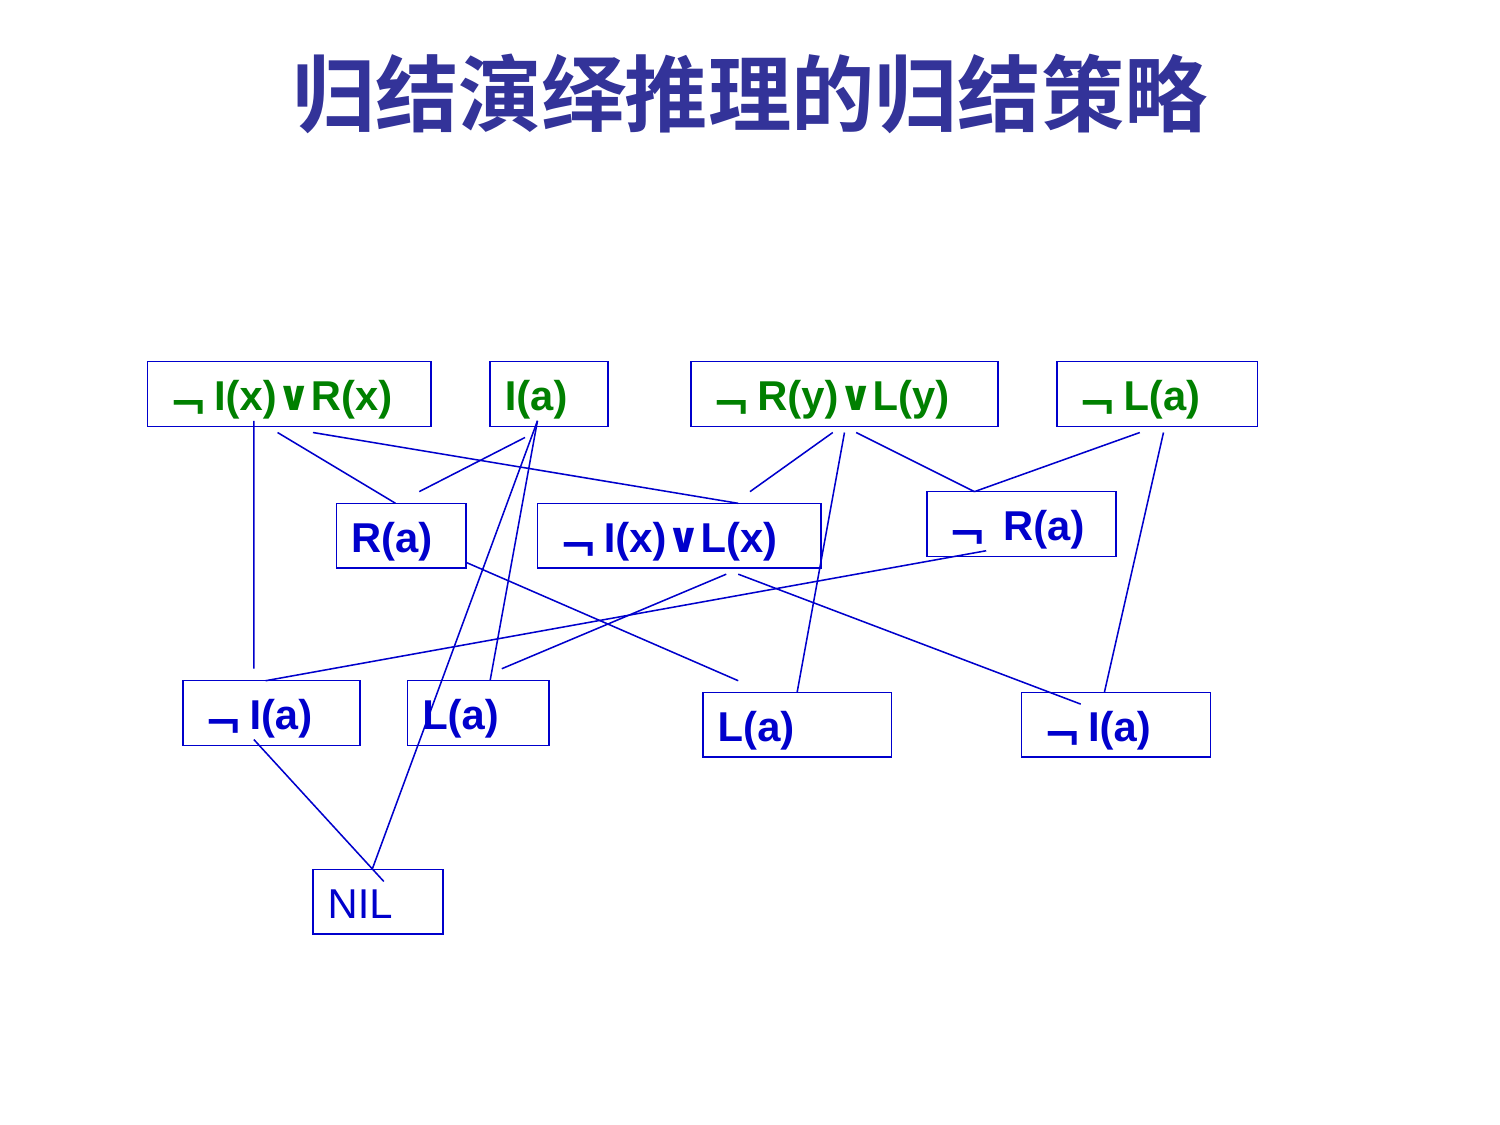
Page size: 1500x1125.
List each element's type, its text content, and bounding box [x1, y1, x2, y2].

text_box ﹁I(a) [183, 680, 361, 746]
text_box L(a) [702, 692, 892, 758]
text_box ﹁I(a) [1021, 692, 1211, 758]
text_box NIL [312, 869, 443, 935]
text_box ﹁R(y)∨L(y) [690, 361, 998, 427]
text_box R(a) [336, 503, 467, 569]
text_box ﹁I(x)∨R(x) [147, 361, 432, 427]
text_box I(a) [490, 361, 609, 427]
text_box ﹁I(x)∨L(x) [537, 503, 821, 569]
text_box ﹁L(a) [1056, 361, 1258, 427]
text_box ﹁ R(a) [927, 491, 1117, 557]
title 归结演绎推理的归结策略 [75, 0, 1425, 185]
text_box L(a) [407, 680, 550, 746]
